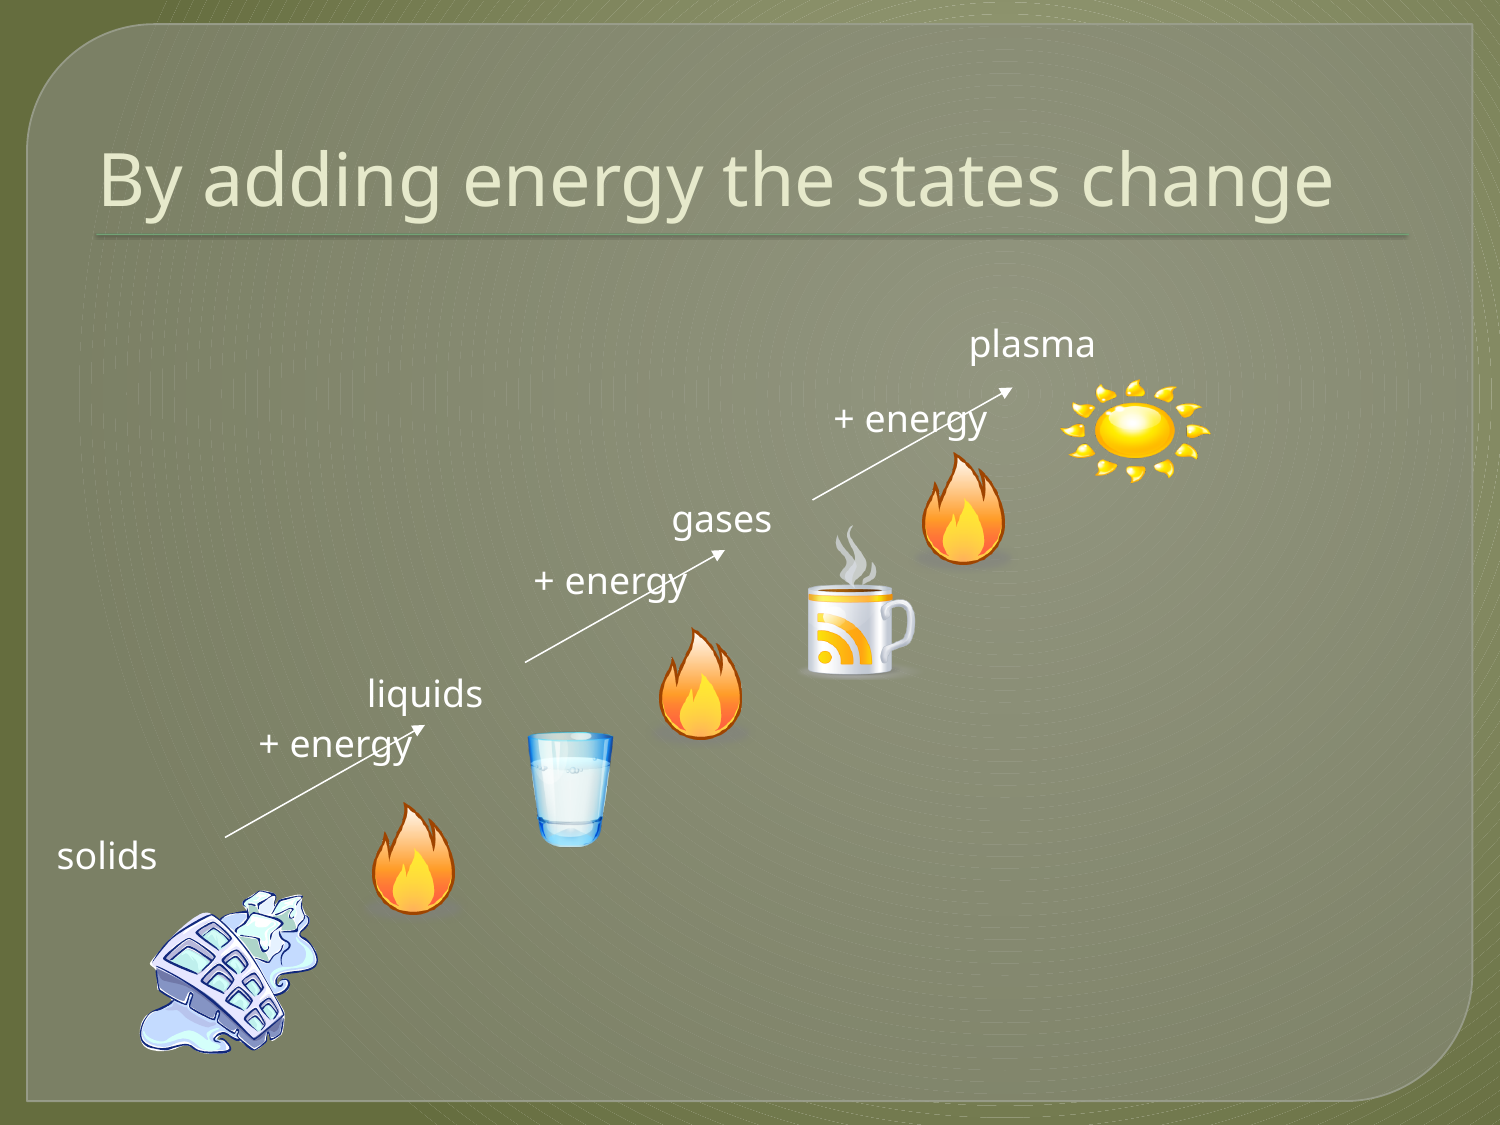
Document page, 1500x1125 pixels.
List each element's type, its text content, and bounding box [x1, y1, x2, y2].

text_box plasma [953, 312, 1224, 373]
picture [499, 624, 763, 852]
title By adding energy the states change [75, 41, 1388, 230]
text_box + energy [705, 387, 1003, 448]
picture [1049, 374, 1213, 488]
text_box solids [41, 824, 286, 885]
text_box liquids [352, 662, 611, 723]
text_box [1003, 387, 1013, 399]
text_box + energy [130, 712, 428, 773]
text_box [703, 549, 725, 563]
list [137, 887, 321, 1058]
picture [349, 799, 476, 924]
text_box + energy [405, 549, 703, 610]
picture [774, 449, 1026, 682]
text_box gases [656, 487, 892, 548]
